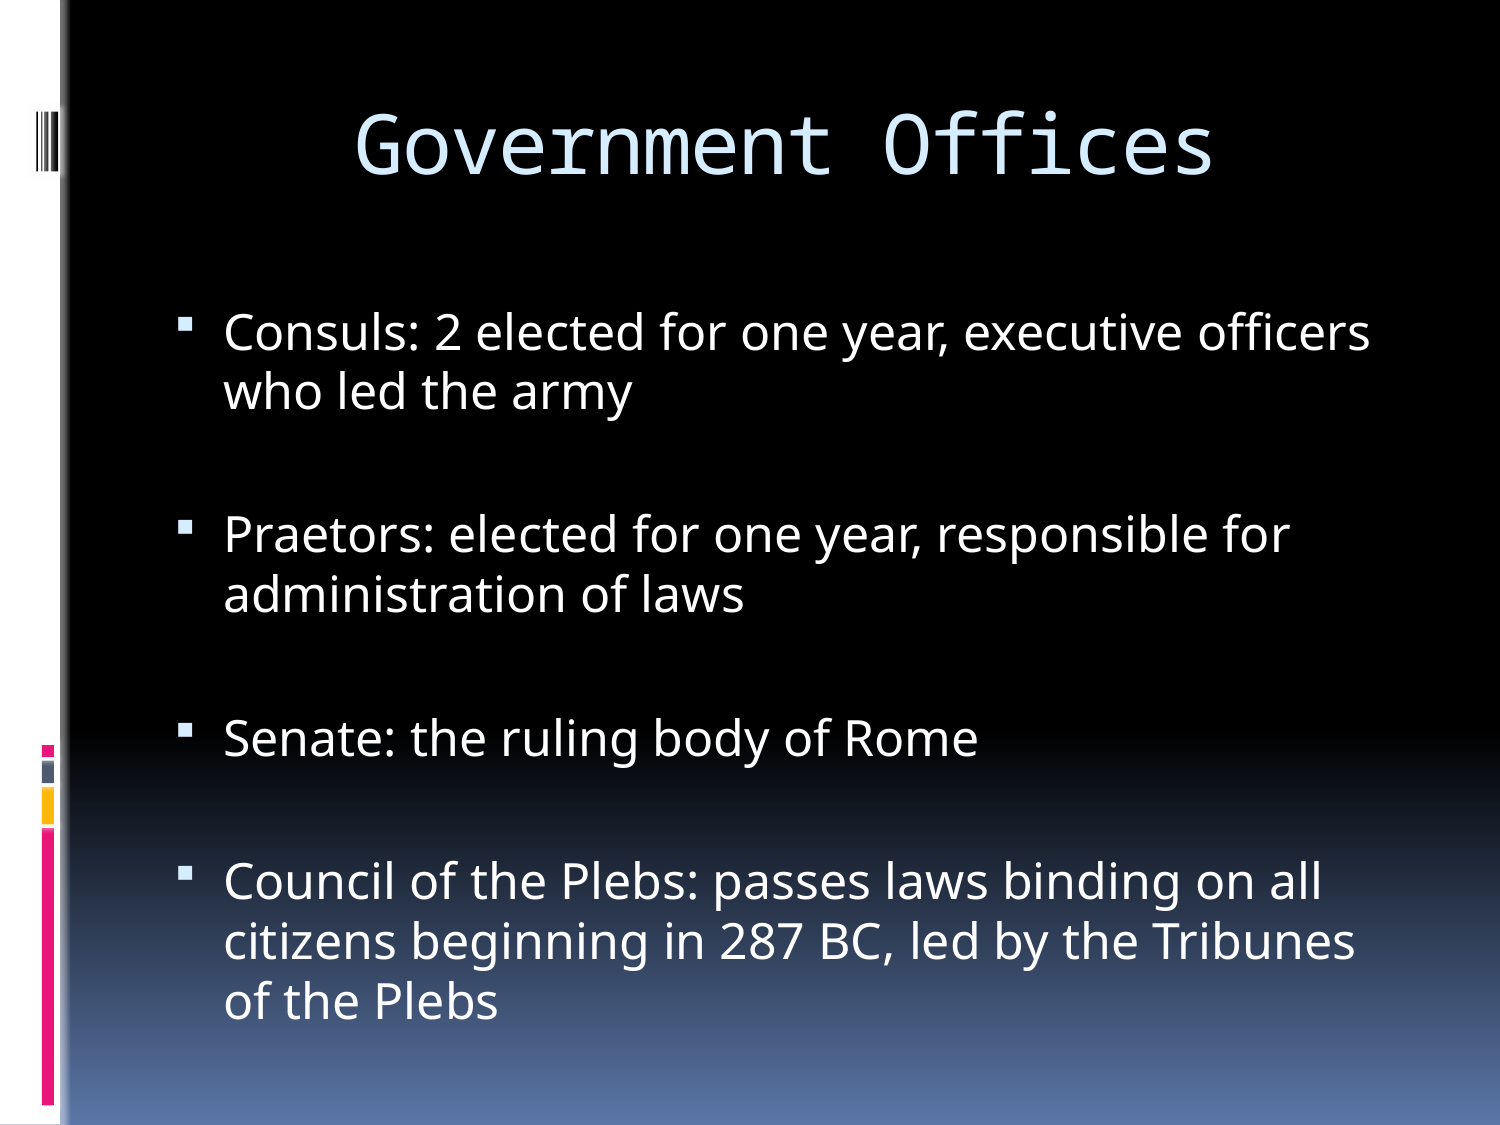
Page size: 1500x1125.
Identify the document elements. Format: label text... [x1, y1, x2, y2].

list Consuls: 2 elected for one year, executive officers who led the army Praetors: elected for one year, responsible for administration of laws Senate: the ruling body of Rome Council of the Plebs: passes laws binding on all citizens beginning in 287 BC, led by the Tribunes of the Plebs [150, 292, 1425, 1043]
title Government Offices [150, 83, 1425, 234]
